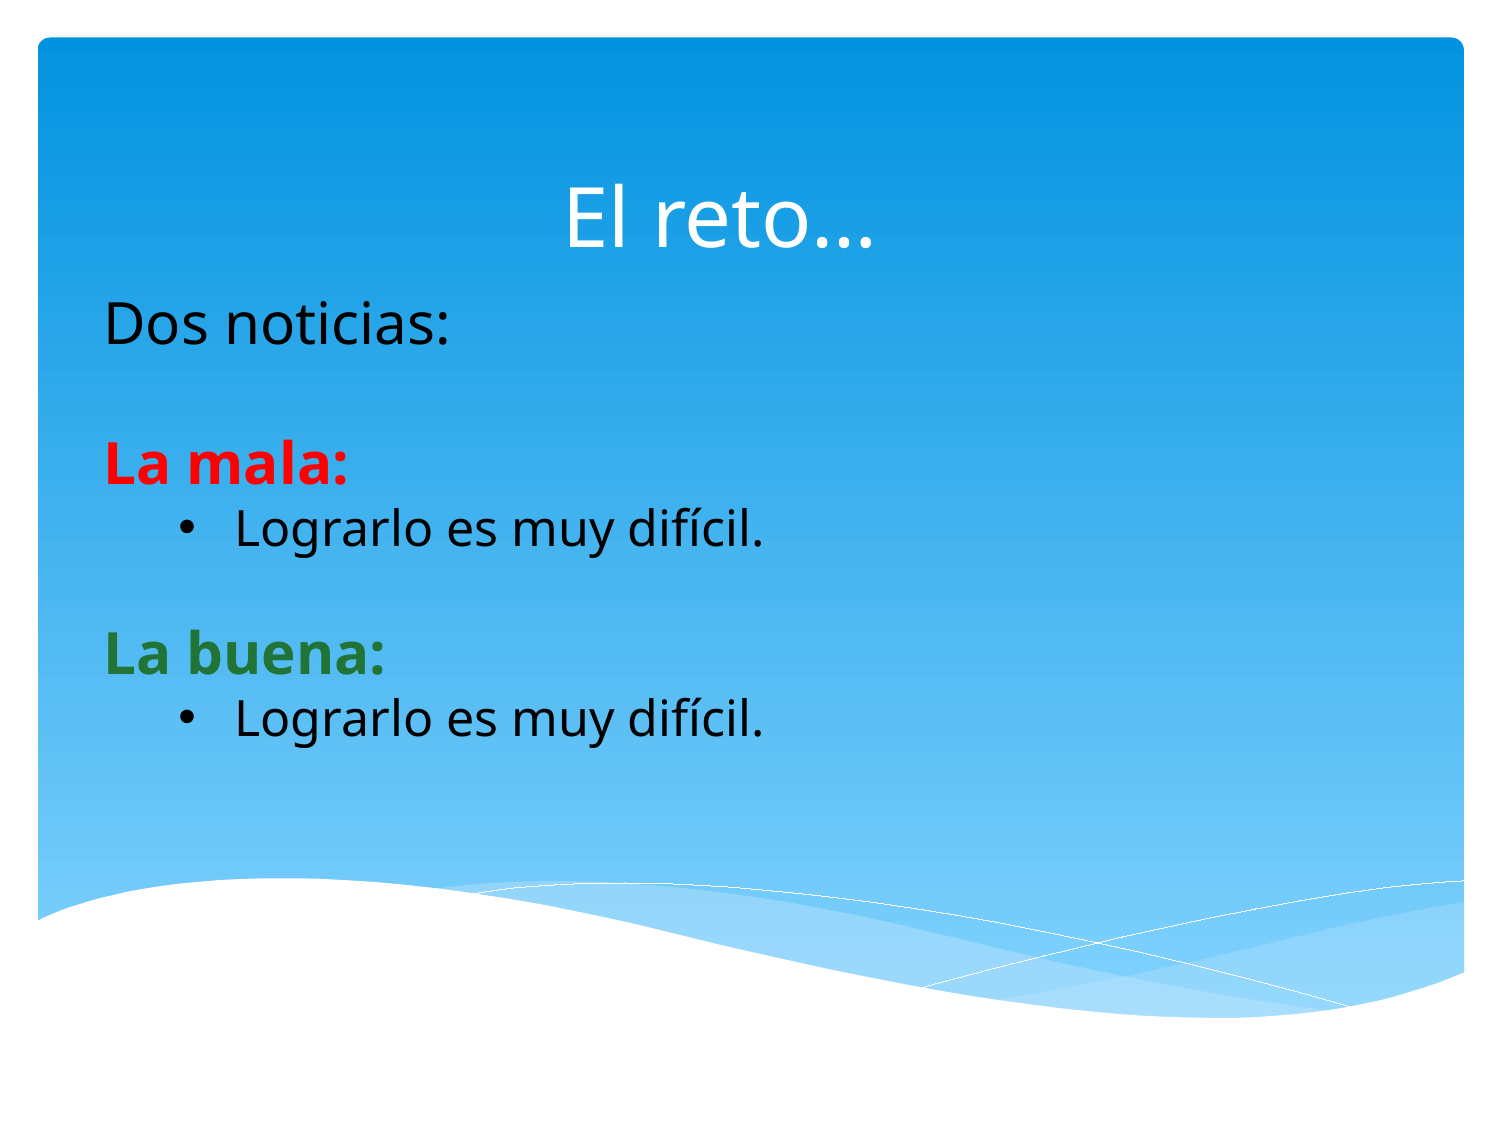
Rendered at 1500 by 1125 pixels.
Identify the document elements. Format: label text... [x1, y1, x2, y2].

text_box Dos noticias: La mala: Lograrlo es muy difícil. La buena: Lograrlo es muy difícil. [88, 278, 1371, 814]
title El reto… [53, 30, 1388, 273]
